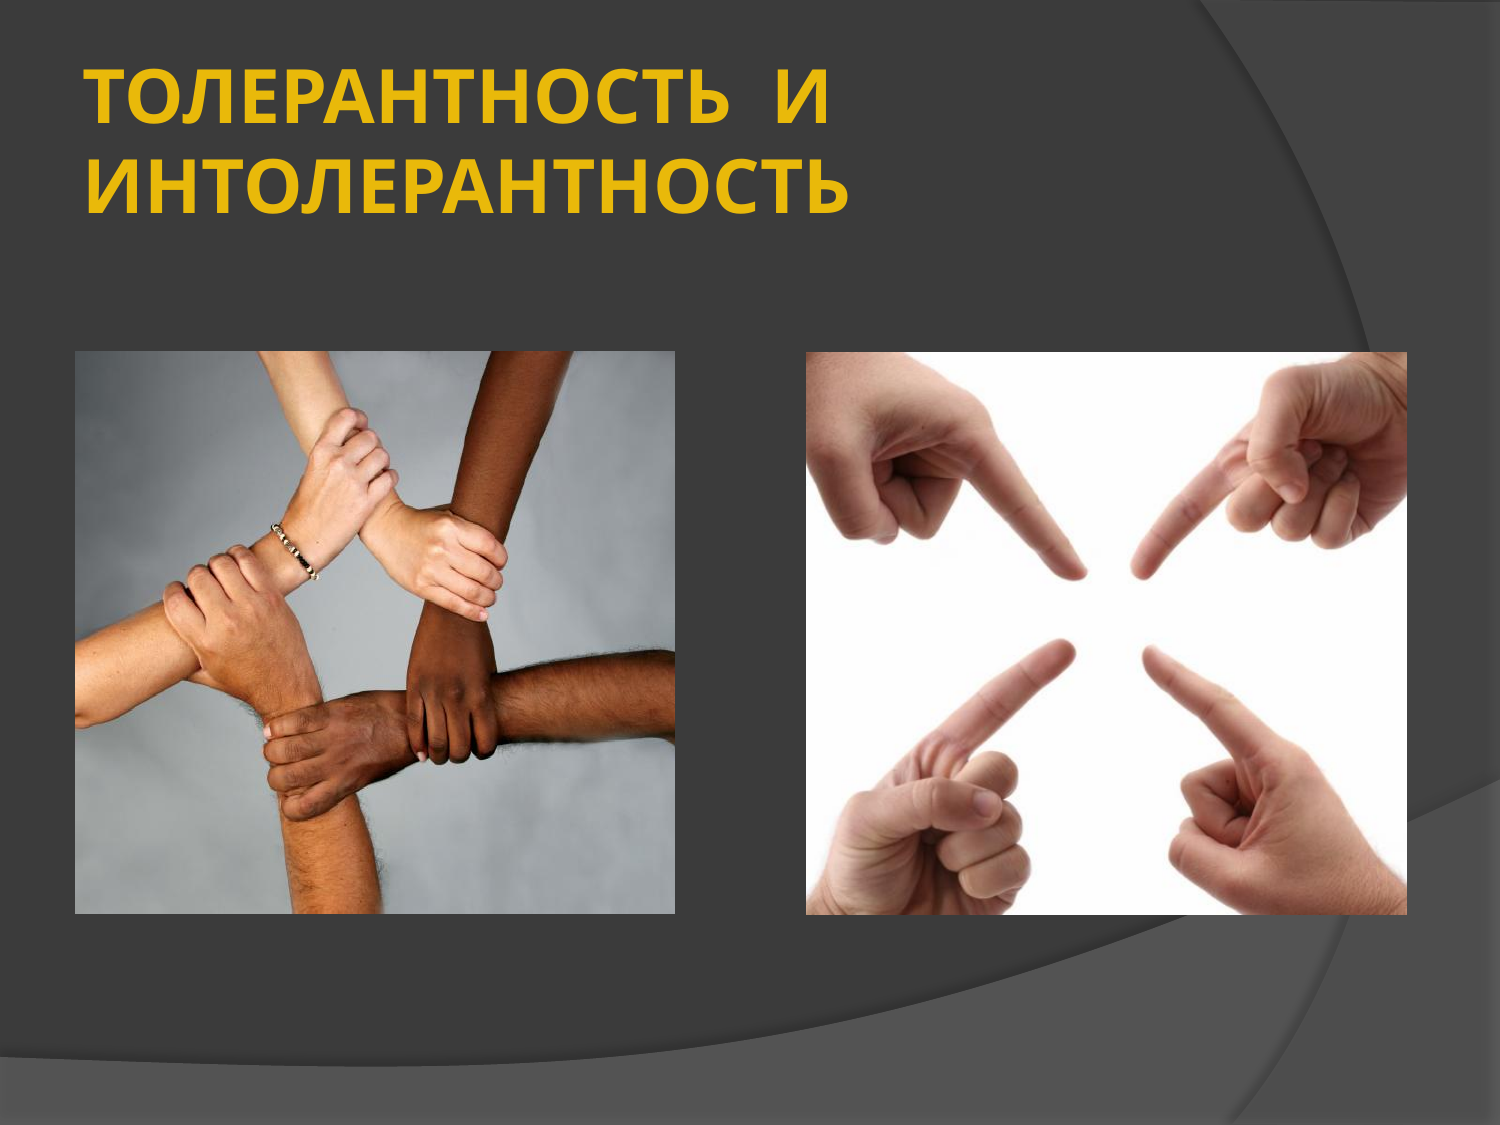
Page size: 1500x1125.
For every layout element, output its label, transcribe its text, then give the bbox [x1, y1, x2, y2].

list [74, 351, 676, 915]
title ТОЛЕРАНТНОСТЬ И ИНТОЛЕРАНТНОСТЬ [74, 44, 1454, 233]
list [805, 352, 1407, 916]
